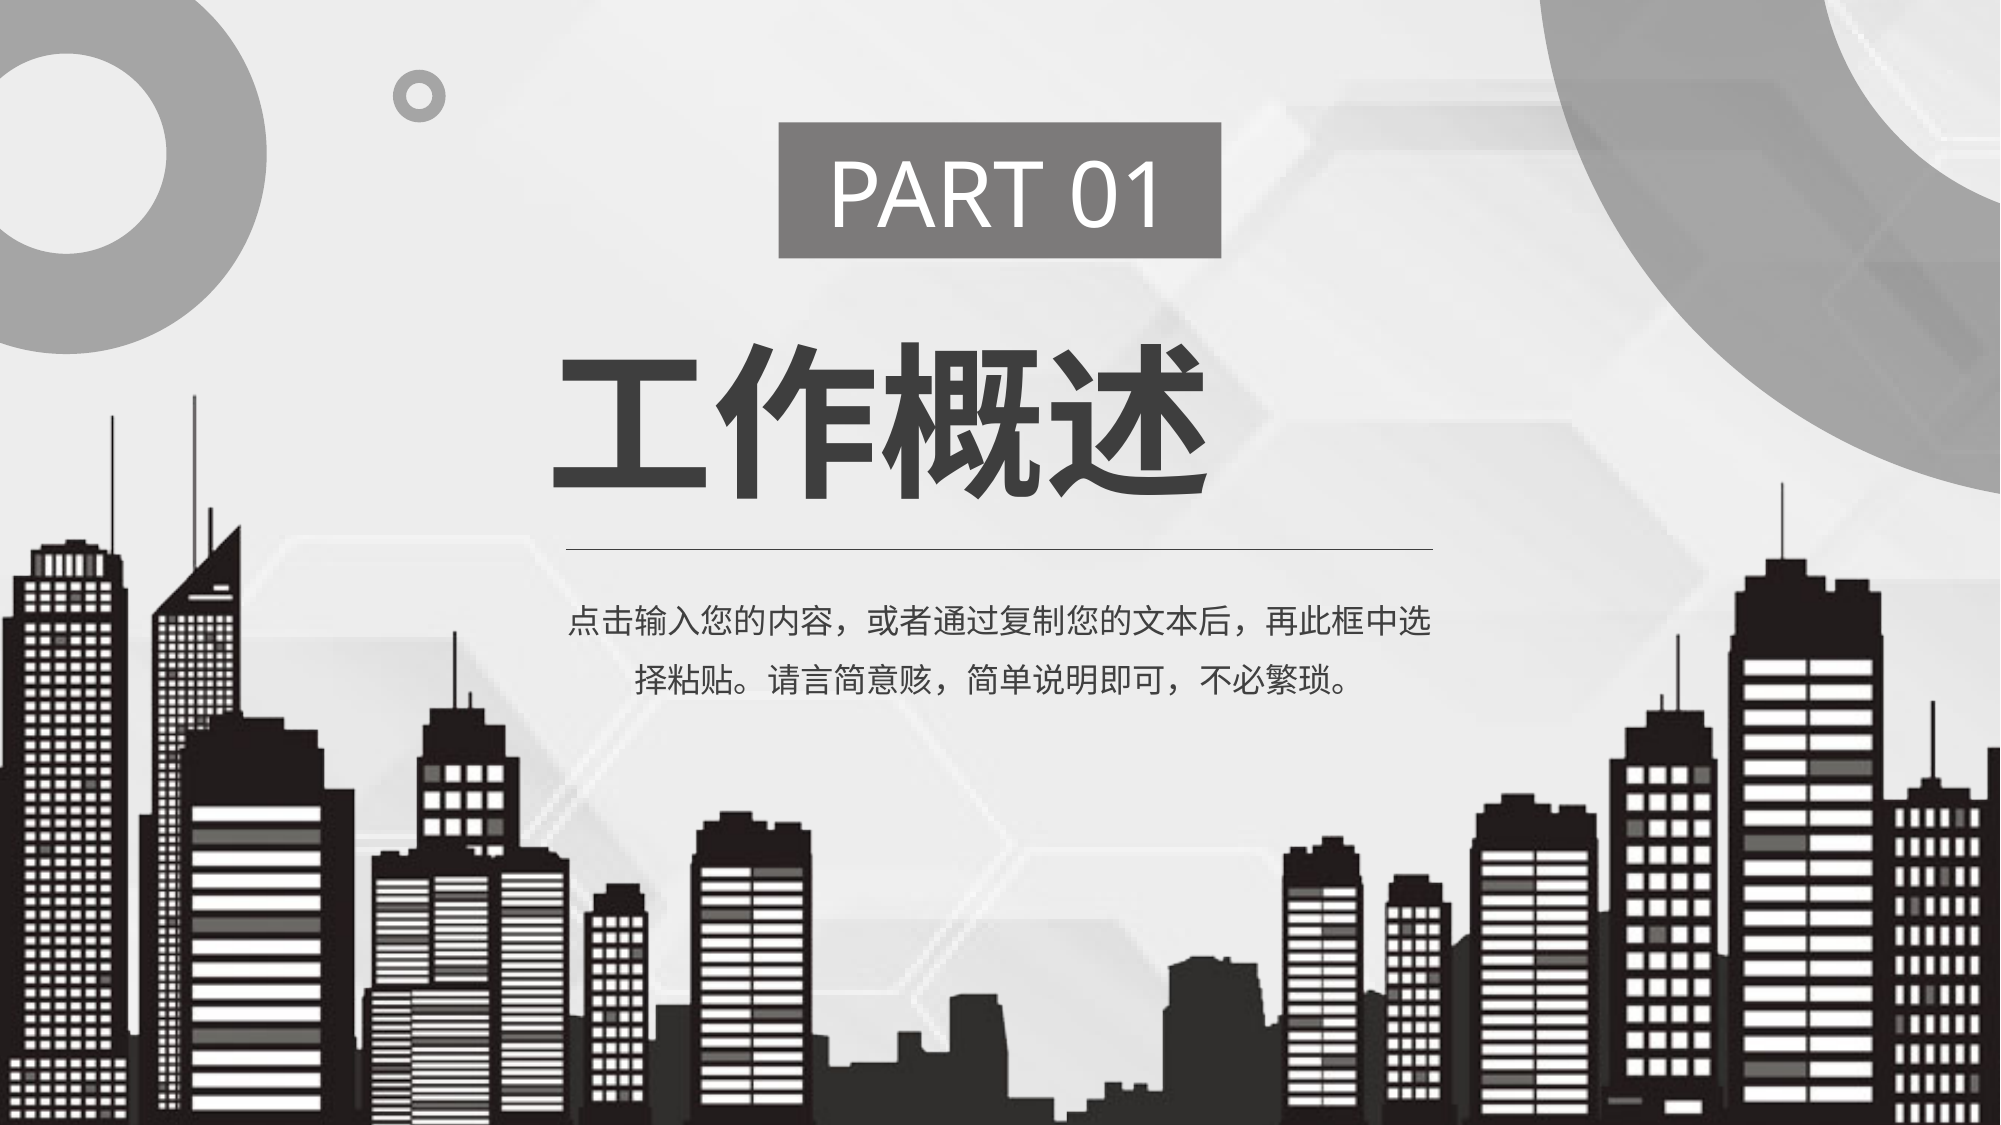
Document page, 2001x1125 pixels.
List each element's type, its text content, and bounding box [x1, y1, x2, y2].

text_box [0, 0, 268, 356]
text_box [1538, 0, 2000, 495]
text_box PART 01 [778, 121, 1222, 259]
text_box [391, 68, 447, 124]
picture [0, 55, 165, 252]
picture [0, 0, 2001, 1125]
text_box 点击输入您的内容，或者通过复制您的文本后，再此框中选择粘贴。请言简意赅，简单说明即可，不必繁琐。 [565, 579, 1435, 700]
text_box 工作概述 [531, 310, 1469, 526]
